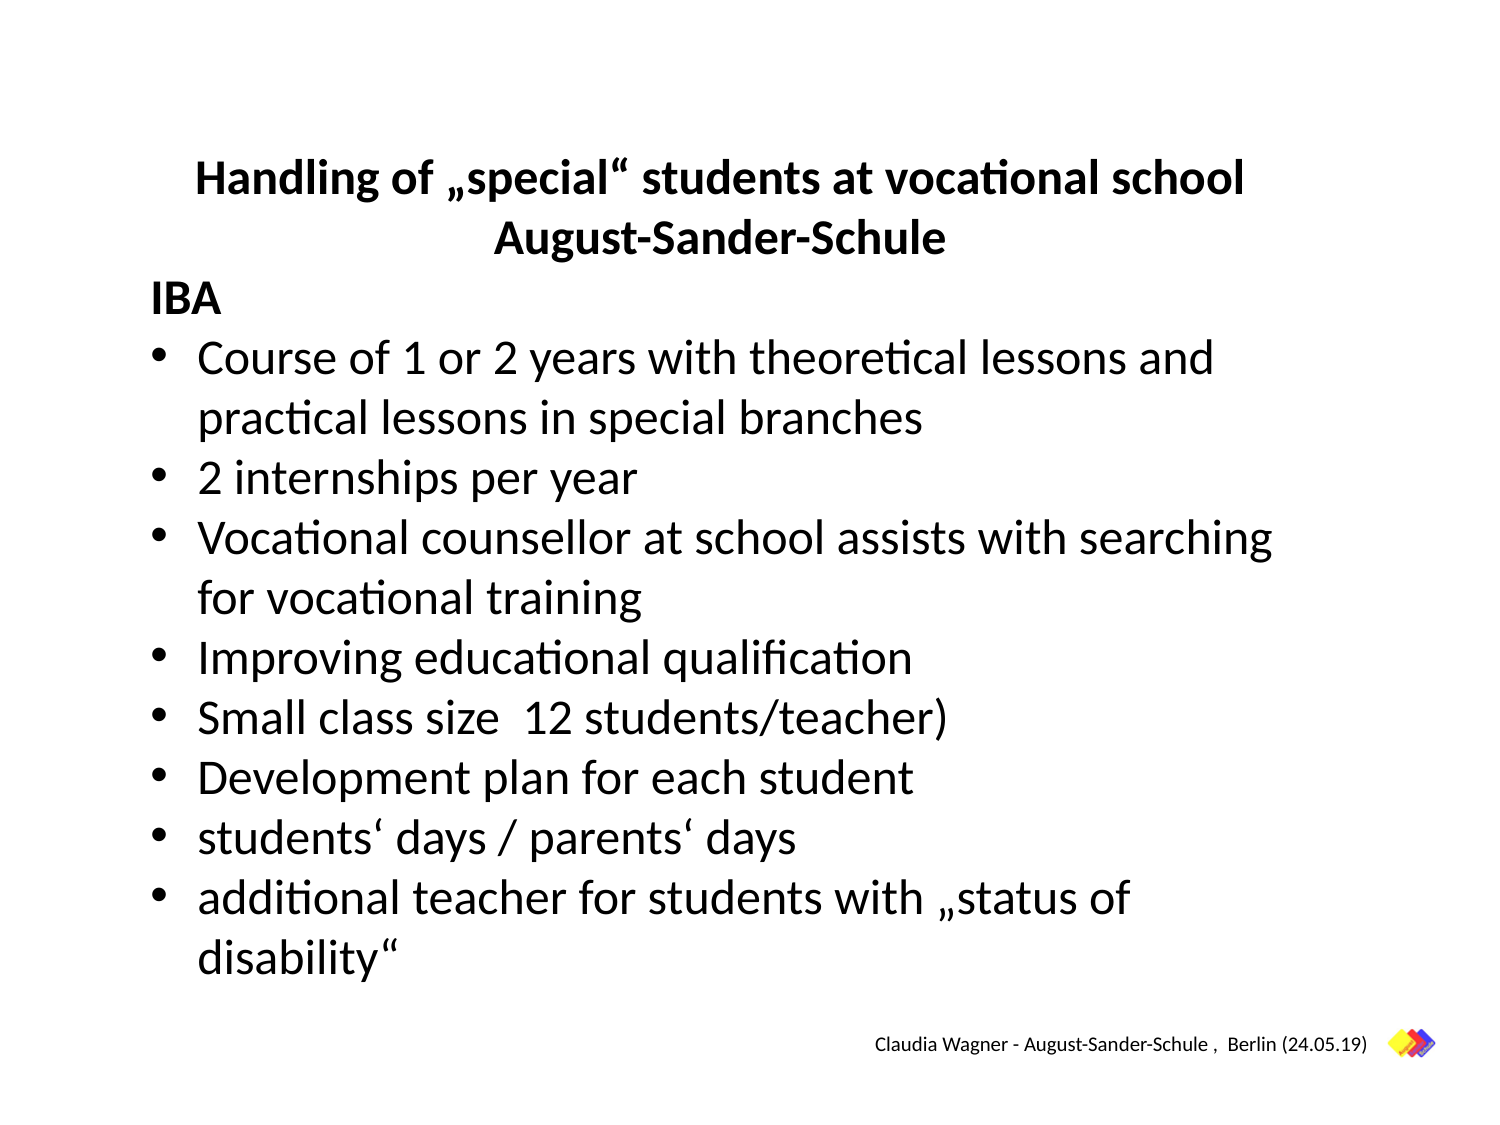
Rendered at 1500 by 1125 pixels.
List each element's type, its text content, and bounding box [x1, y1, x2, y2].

text_box Handling of „special“ students at vocational school August-Sander-Schule IBA Course of 1 or 2 years with theoretical lessons and practical lessons in special branches 2 internships per year Vocational counsellor at school assists with searching for vocational training Improving educational qualification Small class size 12 students/teacher) Development plan for each student students‘ days / parents‘ days additional teacher for students with „status of disability“ [135, 137, 1306, 1125]
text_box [855, 1022, 1436, 1064]
